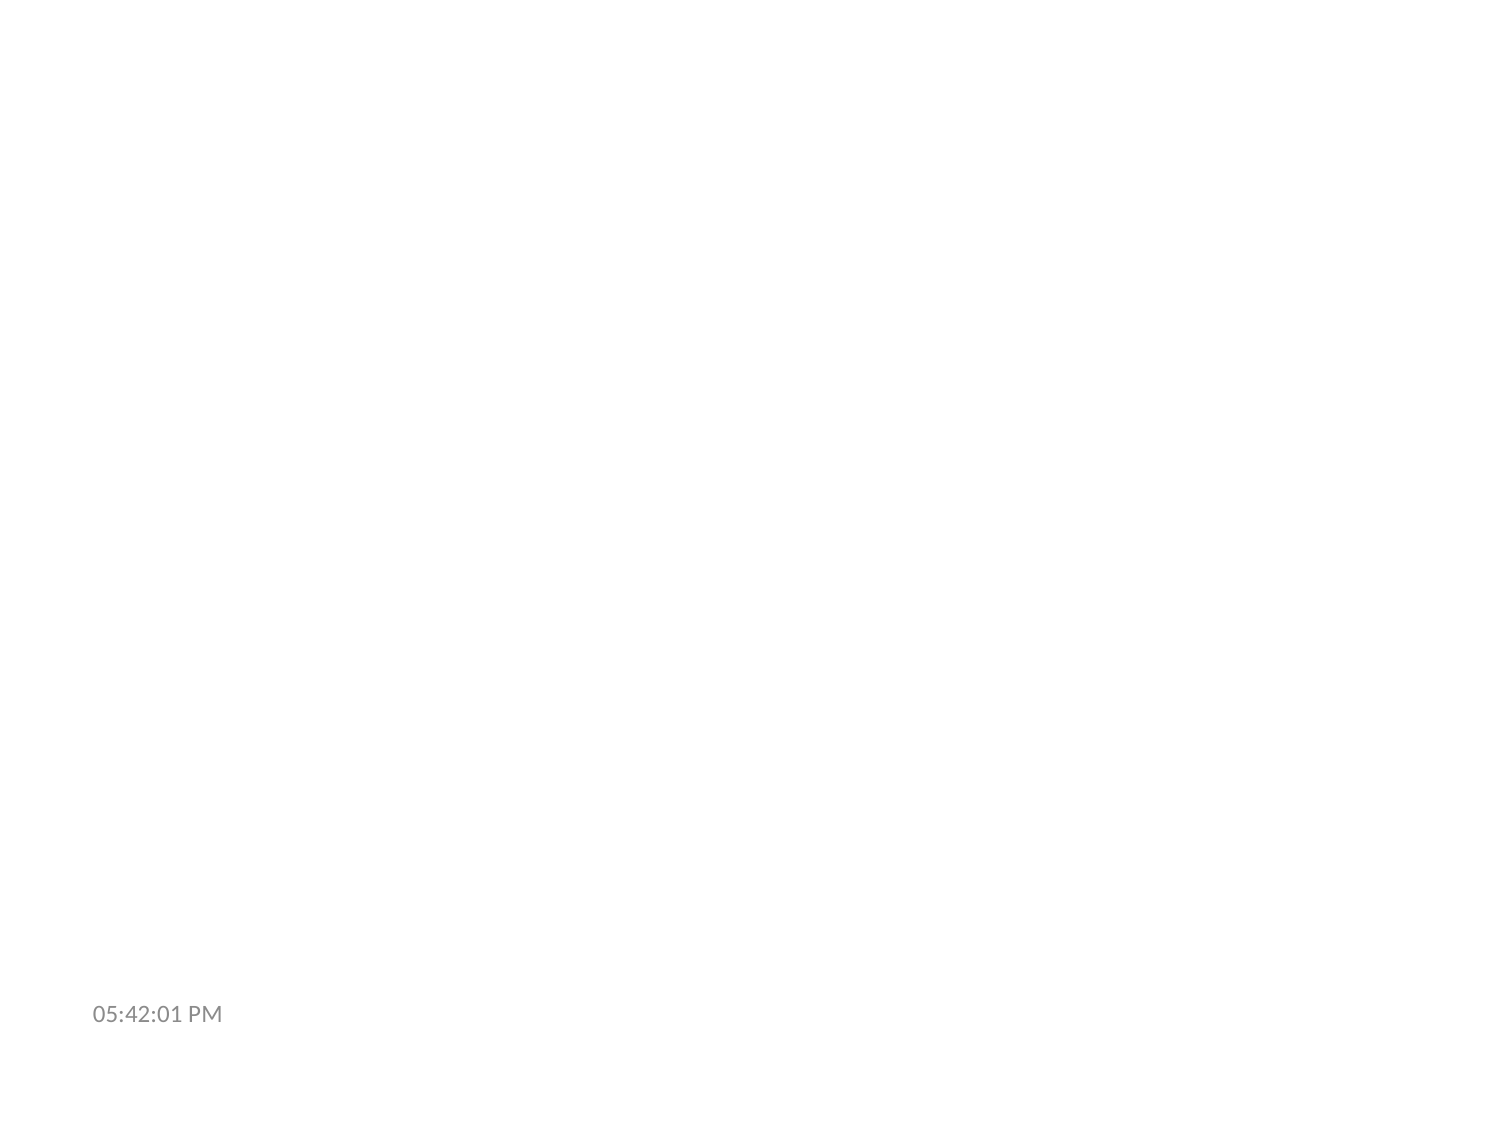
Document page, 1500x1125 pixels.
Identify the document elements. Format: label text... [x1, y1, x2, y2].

text_box 3:35:09 PM [77, 982, 428, 1043]
